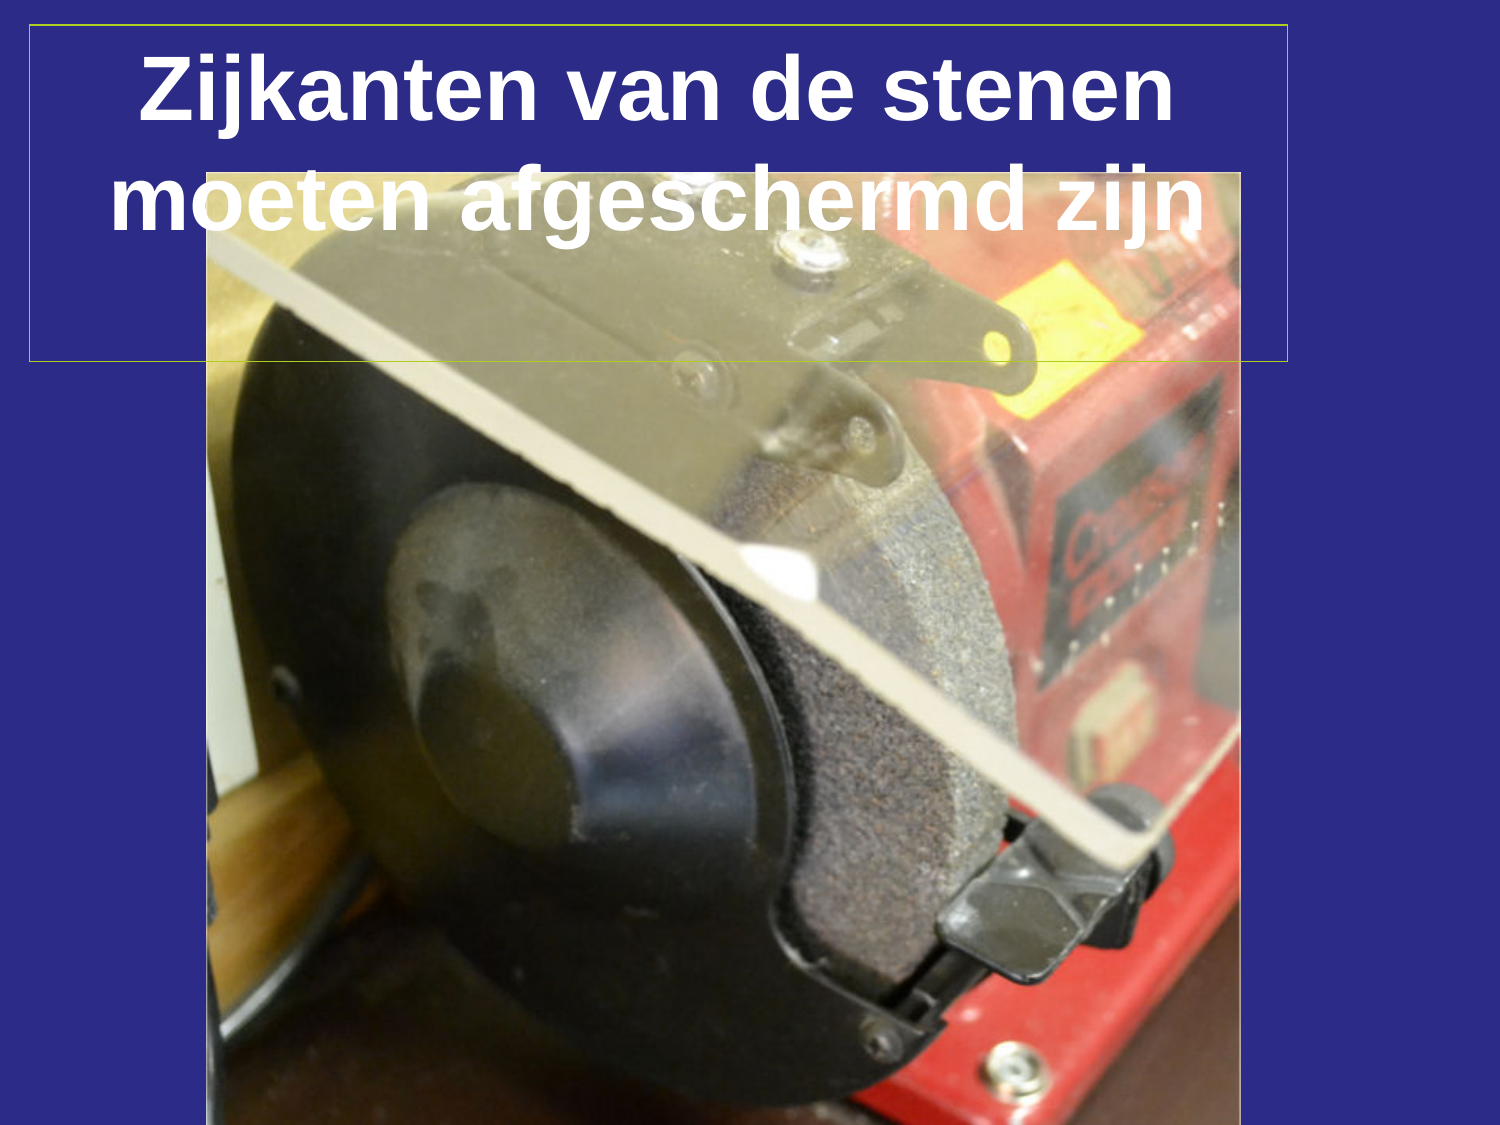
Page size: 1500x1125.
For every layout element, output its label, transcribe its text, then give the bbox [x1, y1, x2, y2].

title Zijkanten van de stenen moeten afgeschermd zijn [29, 24, 1288, 362]
picture [206, 172, 1242, 1125]
